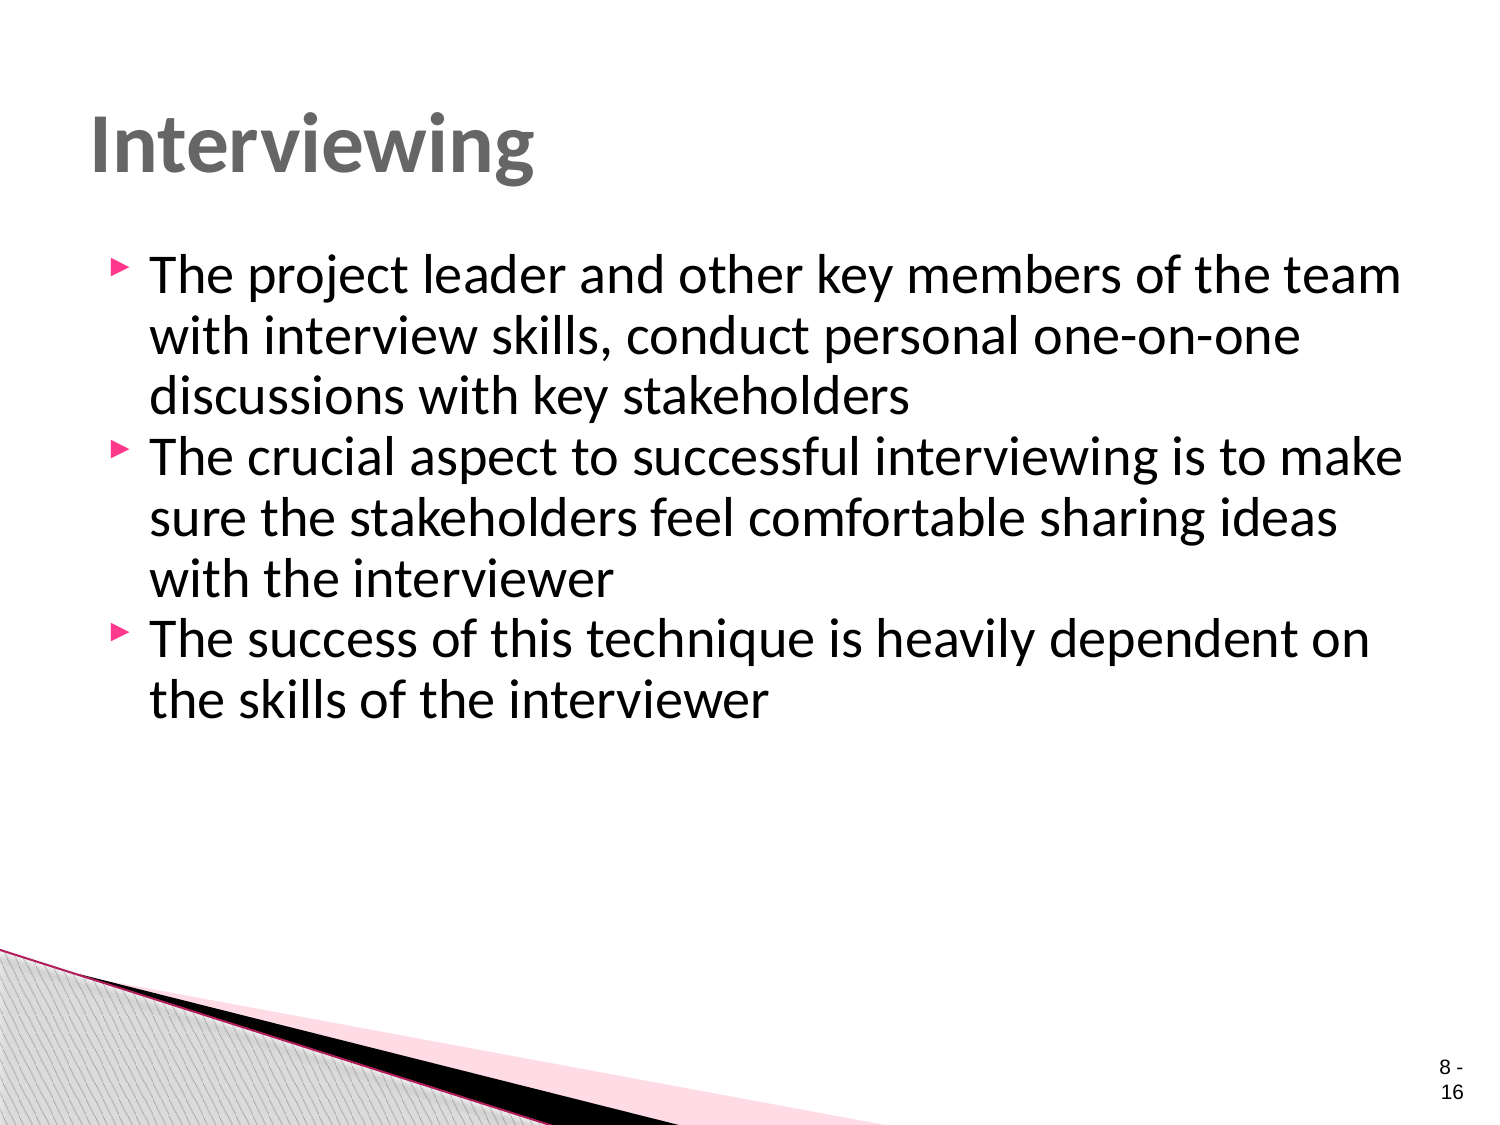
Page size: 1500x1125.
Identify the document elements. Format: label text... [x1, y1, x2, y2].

slide_number 8 - 16 [1418, 1051, 1479, 1112]
list The project leader and other key members of the team with interview skills, conduct personal one-on-one discussions with key stakeholders The crucial aspect to successful interviewing is to make sure the stakeholders feel comfortable sharing ideas with the interviewer The success of this technique is heavily dependent on the skills of the interviewer [75, 237, 1425, 1013]
title Interviewing [75, 45, 1425, 233]
